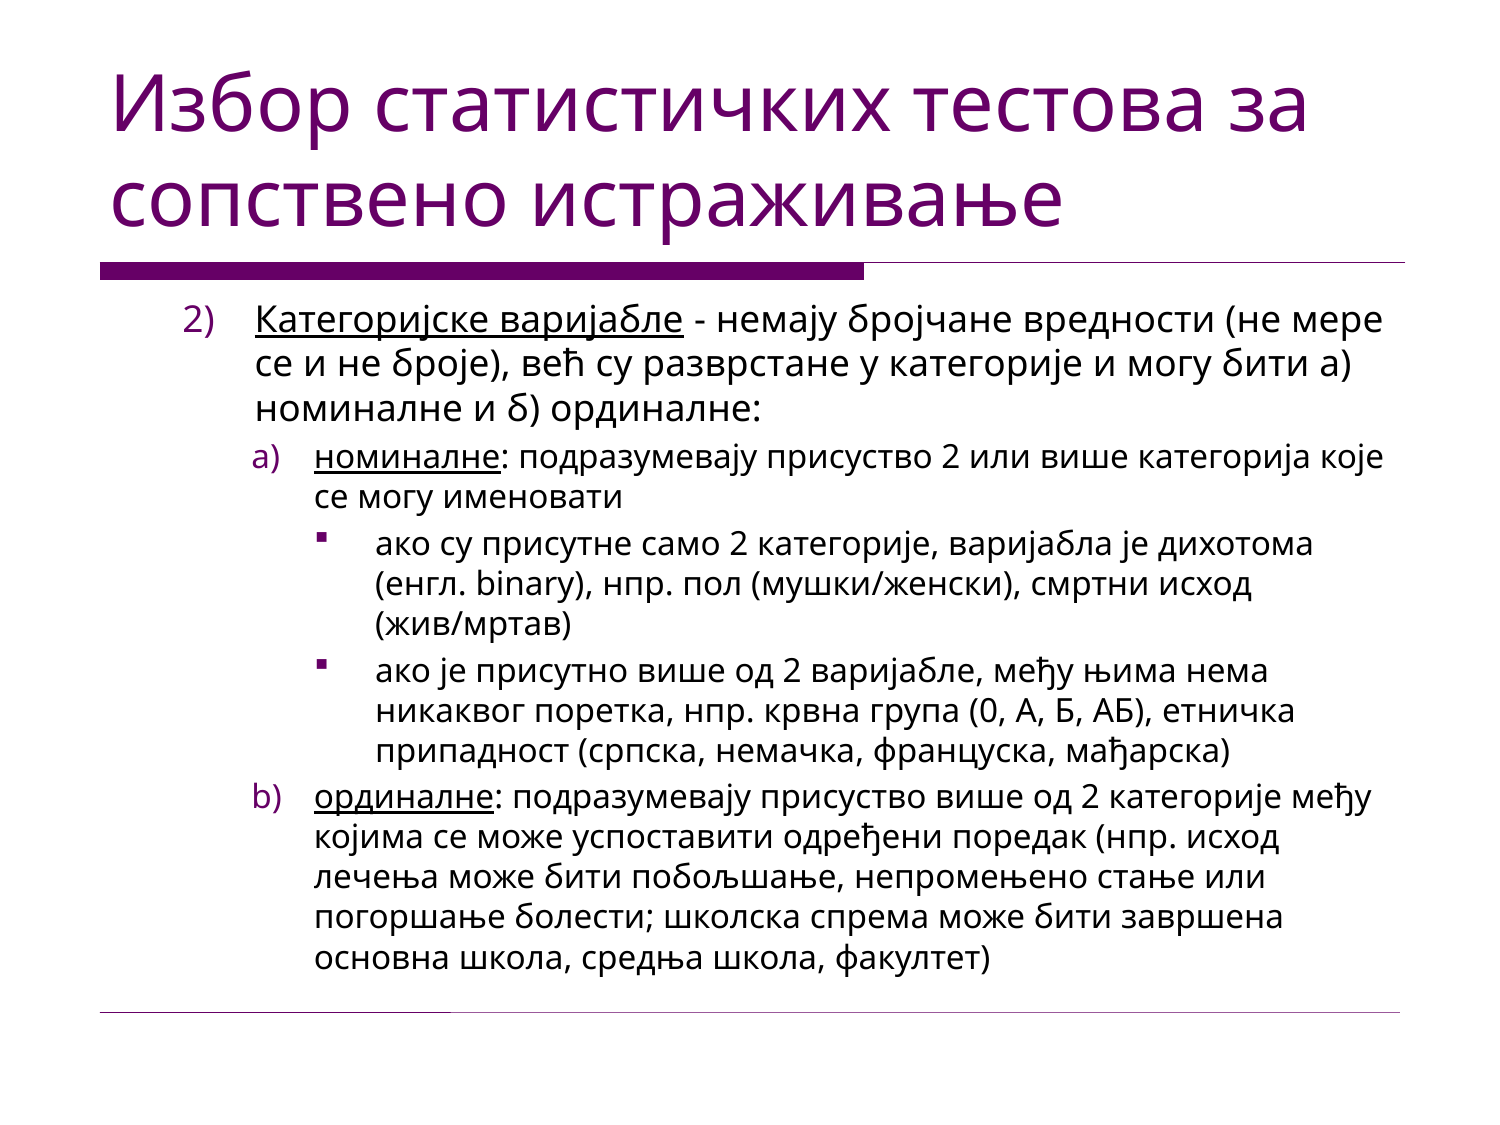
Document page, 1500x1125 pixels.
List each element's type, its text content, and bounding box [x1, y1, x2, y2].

list Категоријске варијабле - немају бројчане вредности (не мере се и не броје), већ су разврстане у категорије и могу бити а) номиналне и б) ординалне: номиналне: подразумевају присуство 2 или више категорија које се могу именовати ако су присутне само 2 категорије, варијабла је дихотома (енгл. binary), нпр. пол (мушки/женски), смртни исход (жив/мртав) ако је присутно више од 2 варијабле, међу њима нема никаквог поретка, нпр. крвна група (0, А, Б, АБ), етничка припадност (српска, немачка, француска, мађарска) ординалне: подразумевају присуство више од 2 категорије међу којима се може успоставити одређени поредак (нпр. исход лечења може бити побољшање, непромењено стање или погоршање болести; школска спрема може бити завршена основна школа, средња школа, факултет) [92, 287, 1413, 988]
title Избор статистичких тестова за сопствено истраживање [93, 49, 1407, 250]
